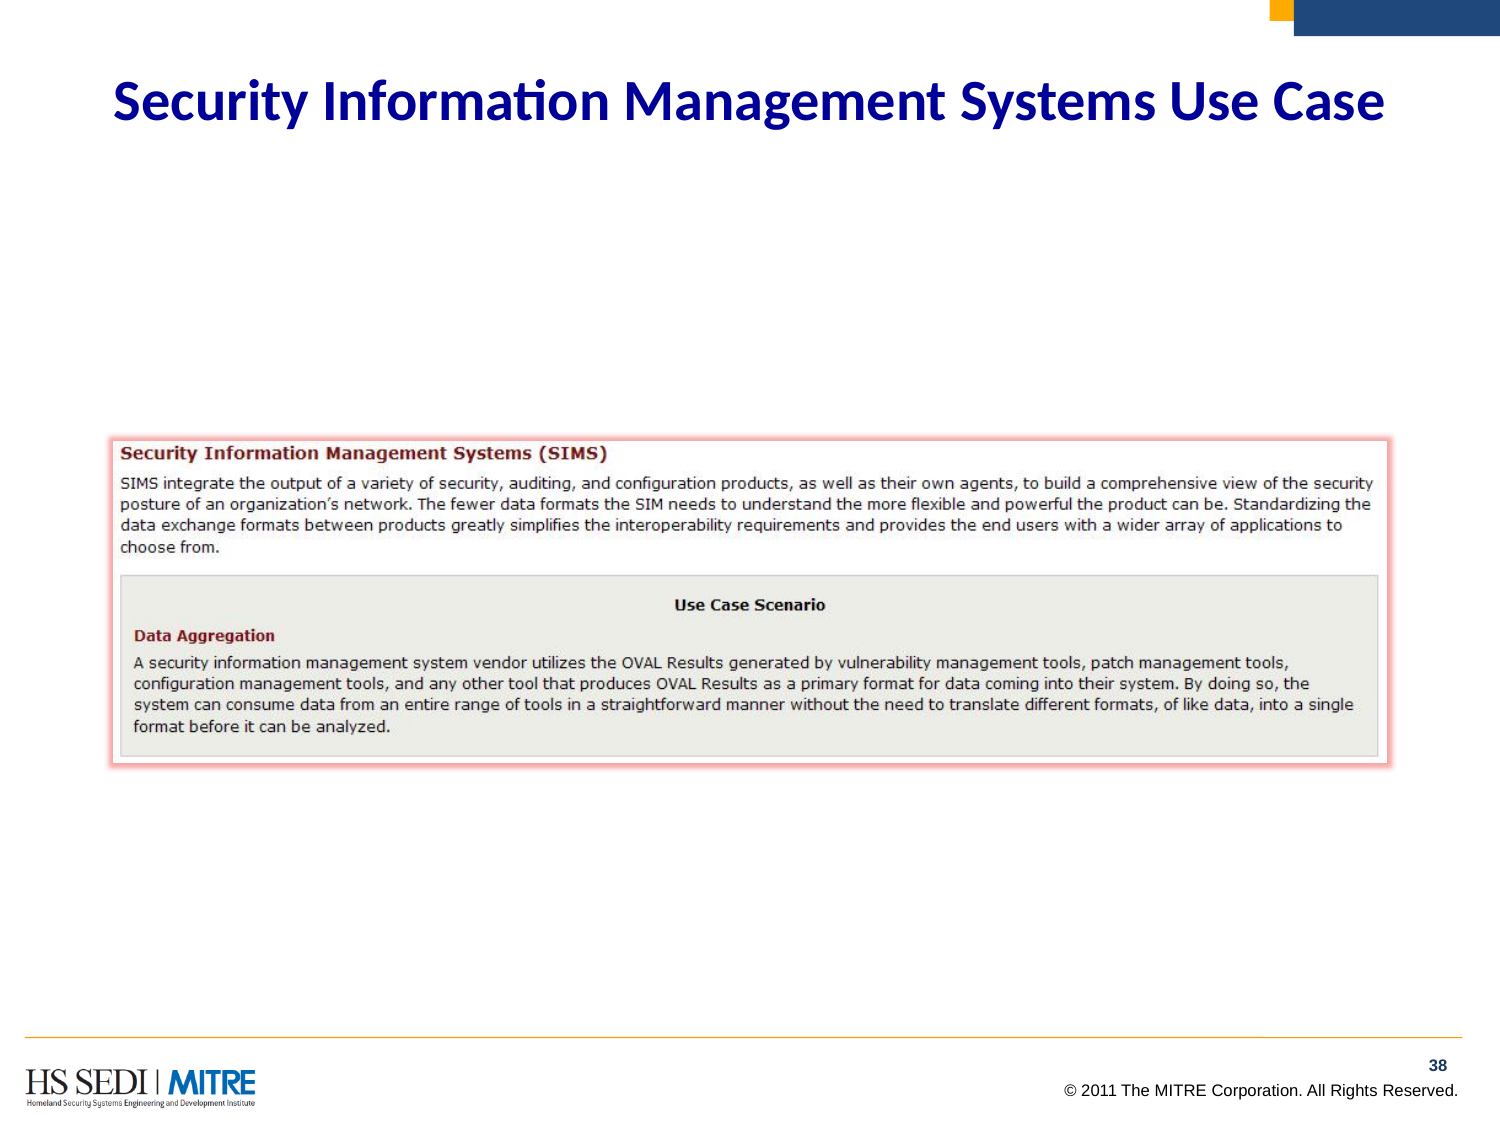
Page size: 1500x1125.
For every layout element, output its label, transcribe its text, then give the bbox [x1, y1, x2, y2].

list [112, 441, 1387, 764]
title Security Information Management Systems Use Case [43, 62, 1457, 151]
picture [20, 1058, 271, 1122]
slide_number 37 [1374, 1049, 1463, 1076]
